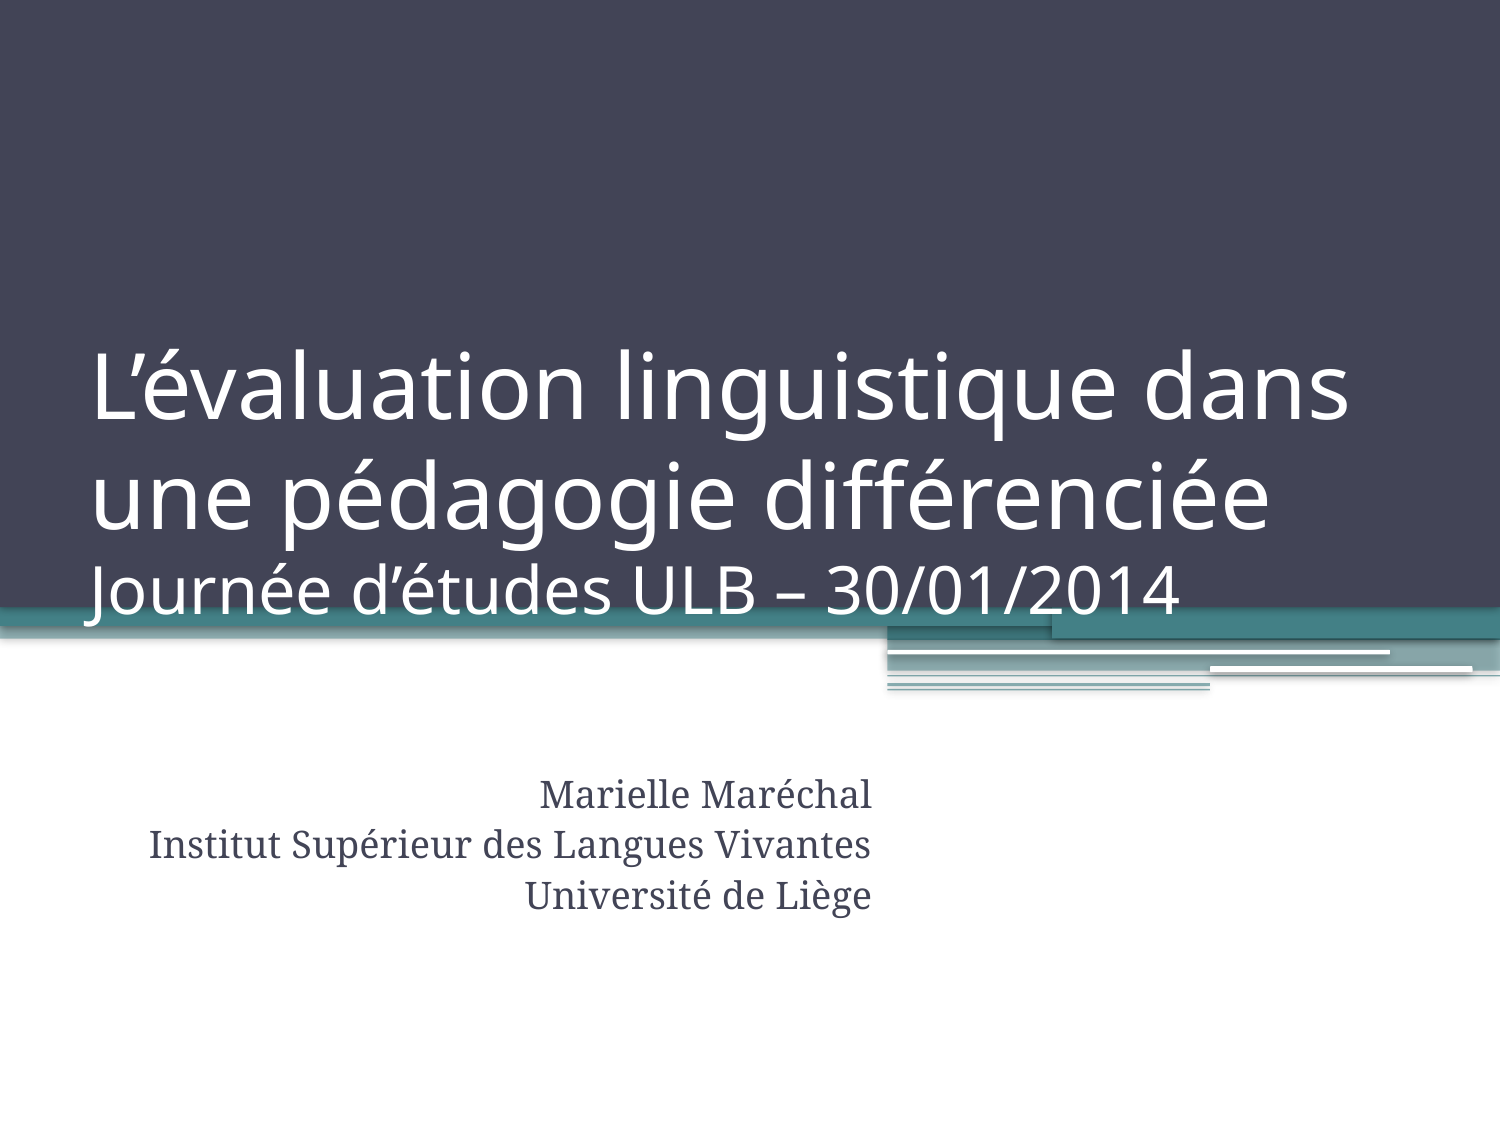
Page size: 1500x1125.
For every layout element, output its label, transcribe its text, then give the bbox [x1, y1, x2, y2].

title L’évaluation linguistique dans une pédagogie différenciée Journée d’études ULB – 30/01/2014 [75, 160, 1463, 636]
subtitle Marielle Maréchal Institut Supérieur des Langues Vivantes Université de Liège [75, 763, 888, 928]
